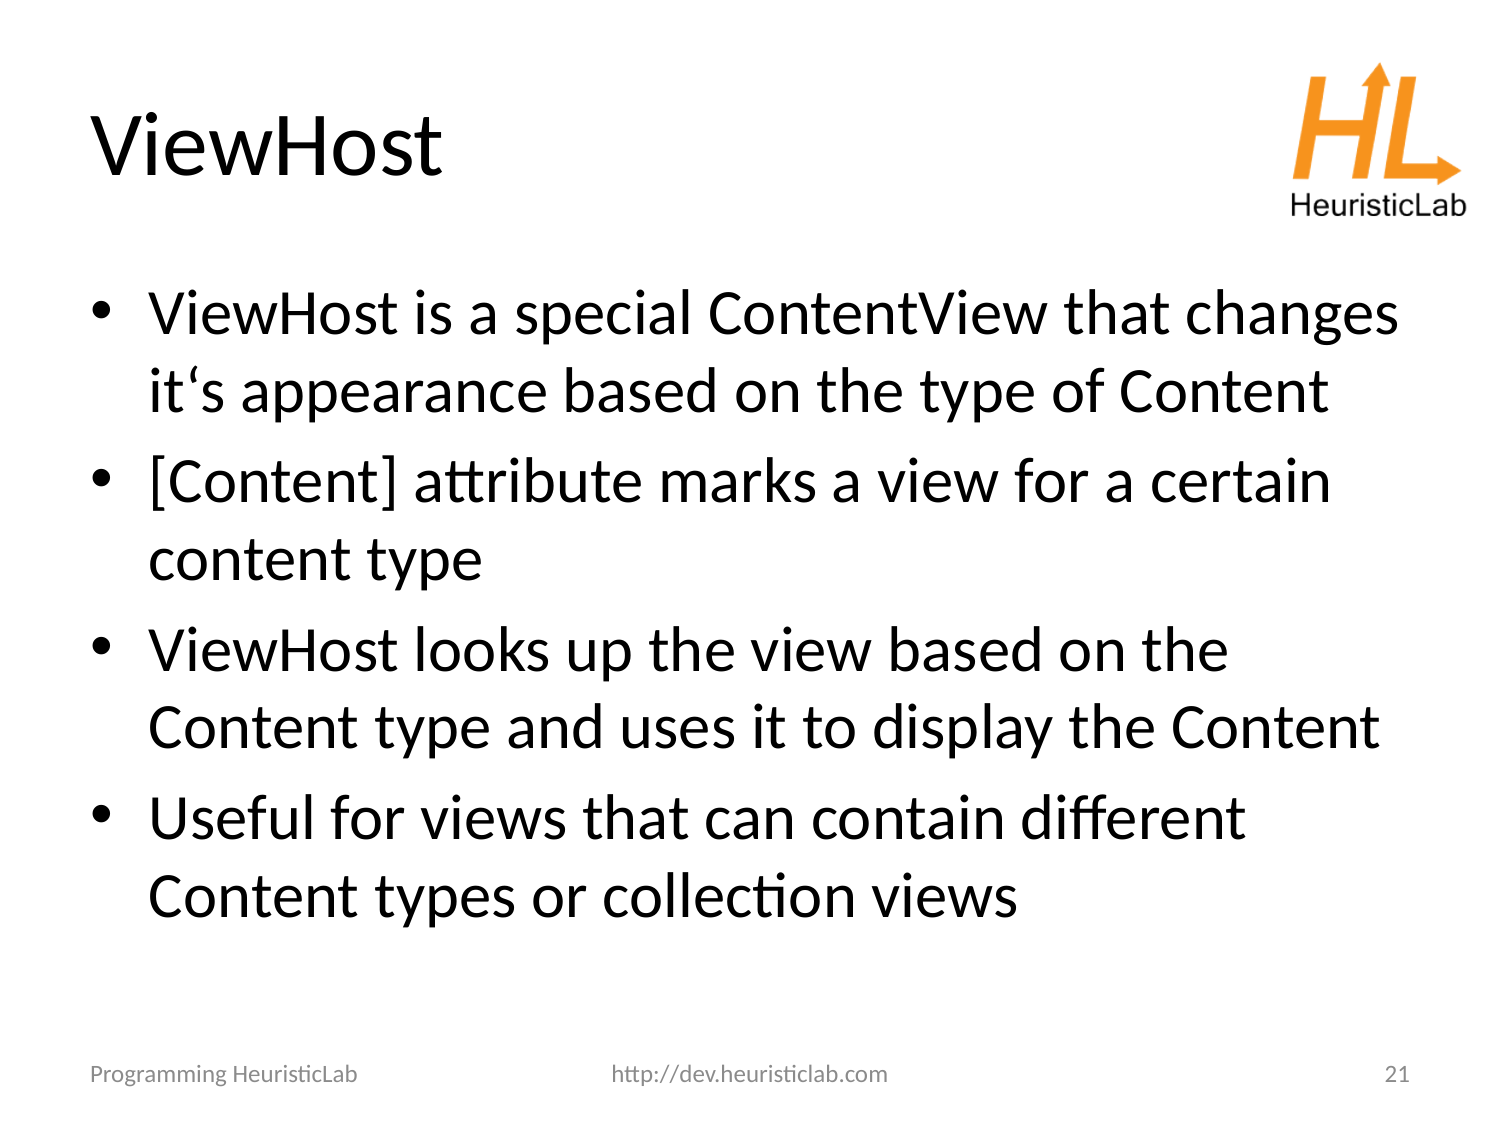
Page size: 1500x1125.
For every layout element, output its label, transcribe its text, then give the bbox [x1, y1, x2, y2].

list ViewHost is a special ContentView that changes it‘s appearance based on the type of Content [Content] attribute marks a view for a certain content type ViewHost looks up the view based on the Content type and uses it to display the Content Useful for views that can contain different Content types or collection views [75, 262, 1425, 1005]
footer http://dev.heuristiclab.com [512, 1042, 988, 1103]
slide_number 21 [1074, 1042, 1425, 1103]
title ViewHost [75, 45, 1282, 233]
picture [1281, 27, 1474, 244]
slide_number Programming HeuristicLab [75, 1042, 425, 1103]
